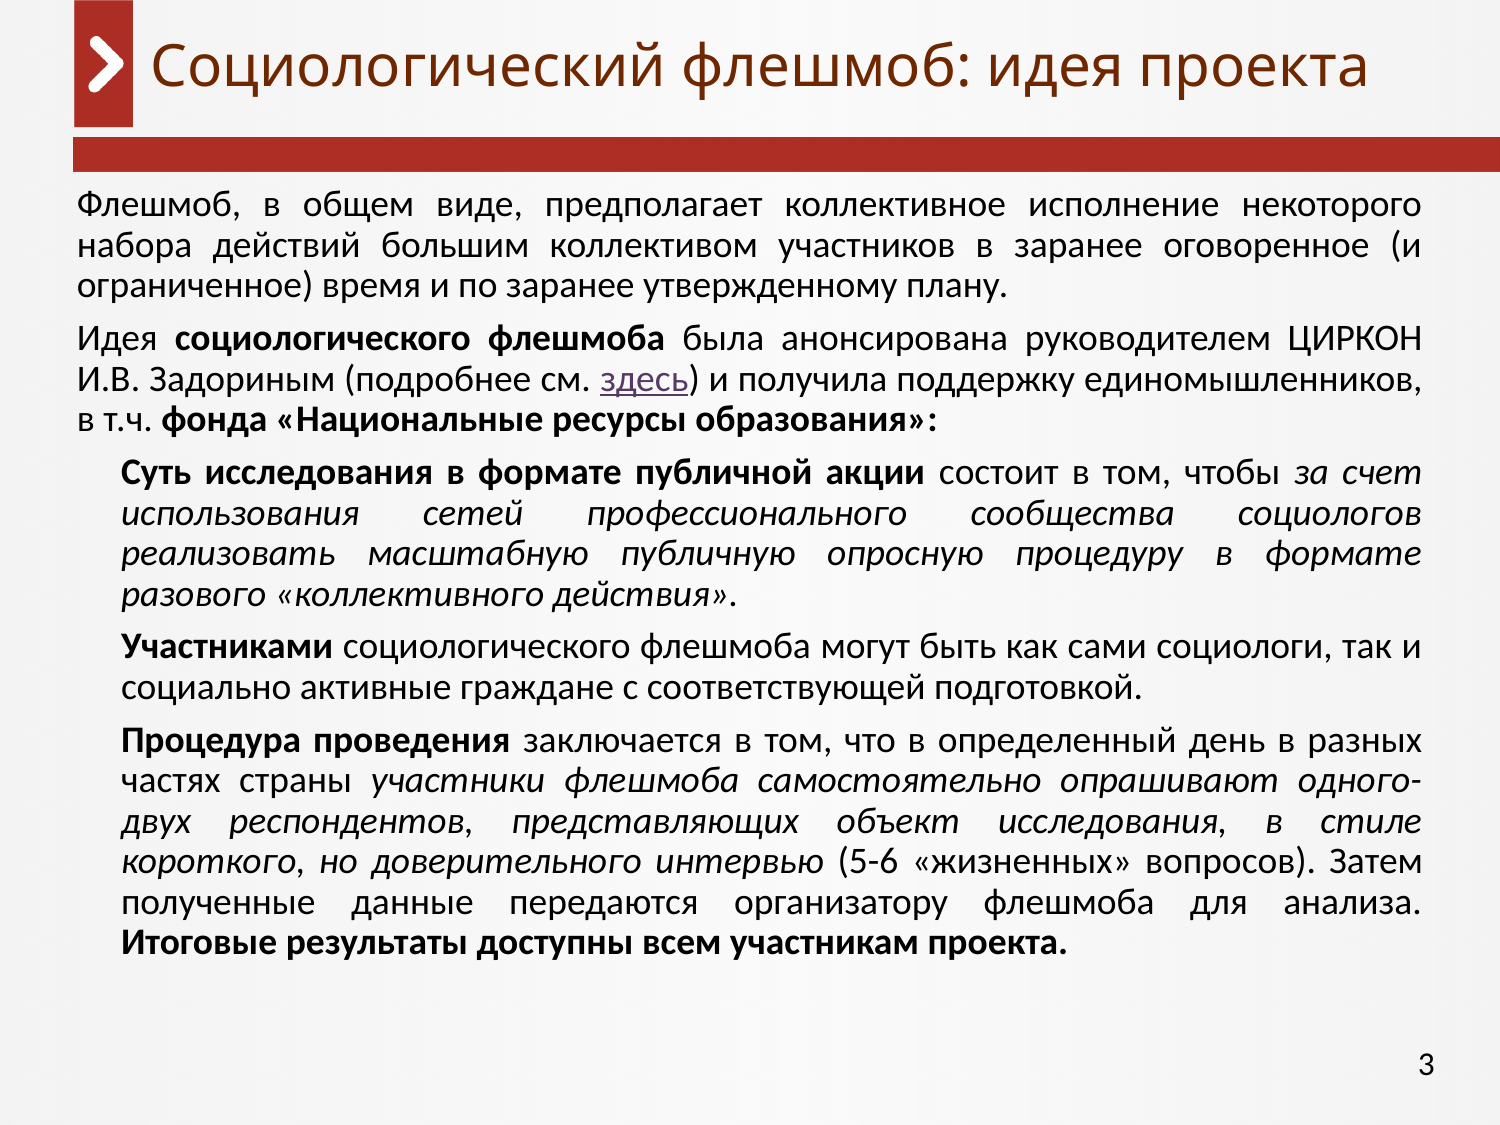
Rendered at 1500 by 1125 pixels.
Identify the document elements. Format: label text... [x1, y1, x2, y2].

title Социологический флешмоб: идея проекта [135, 0, 1424, 126]
list Флешмоб, в общем виде, предполагает коллективное исполнение некоторого набора действий большим коллективом участников в заранее оговоренное (и ограниченное) время и по заранее утвержденному плану. Идея социологического флешмоба была анонсирована руководителем ЦИРКОН И.В. Задориным (подробнее см. здесь) и получила поддержку единомышленников, в т.ч. фонда «Национальные ресурсы образования»: Суть исследования в формате публичной акции состоит в том, чтобы за счет использования сетей профессионального сообщества социологов реализовать масштабную публичную опросную процедуру в формате разового «коллективного действия». Участниками социологического флешмоба могут быть как сами социологи, так и социально активные граждане с соответствующей подготовкой. Процедура проведения заключается в том, что в определенный день в разных частях страны участники флешмоба самостоятельно опрашивают одного-двух респондентов, представляющих объект исследования, в стиле короткого, но доверительного интервью (5-6 «жизненных» вопросов). Затем полученные данные передаются организатору флешмоба для анализа. Итоговые результаты доступны всем участникам проекта. [76, 184, 1424, 1094]
picture [39, 0, 1500, 176]
